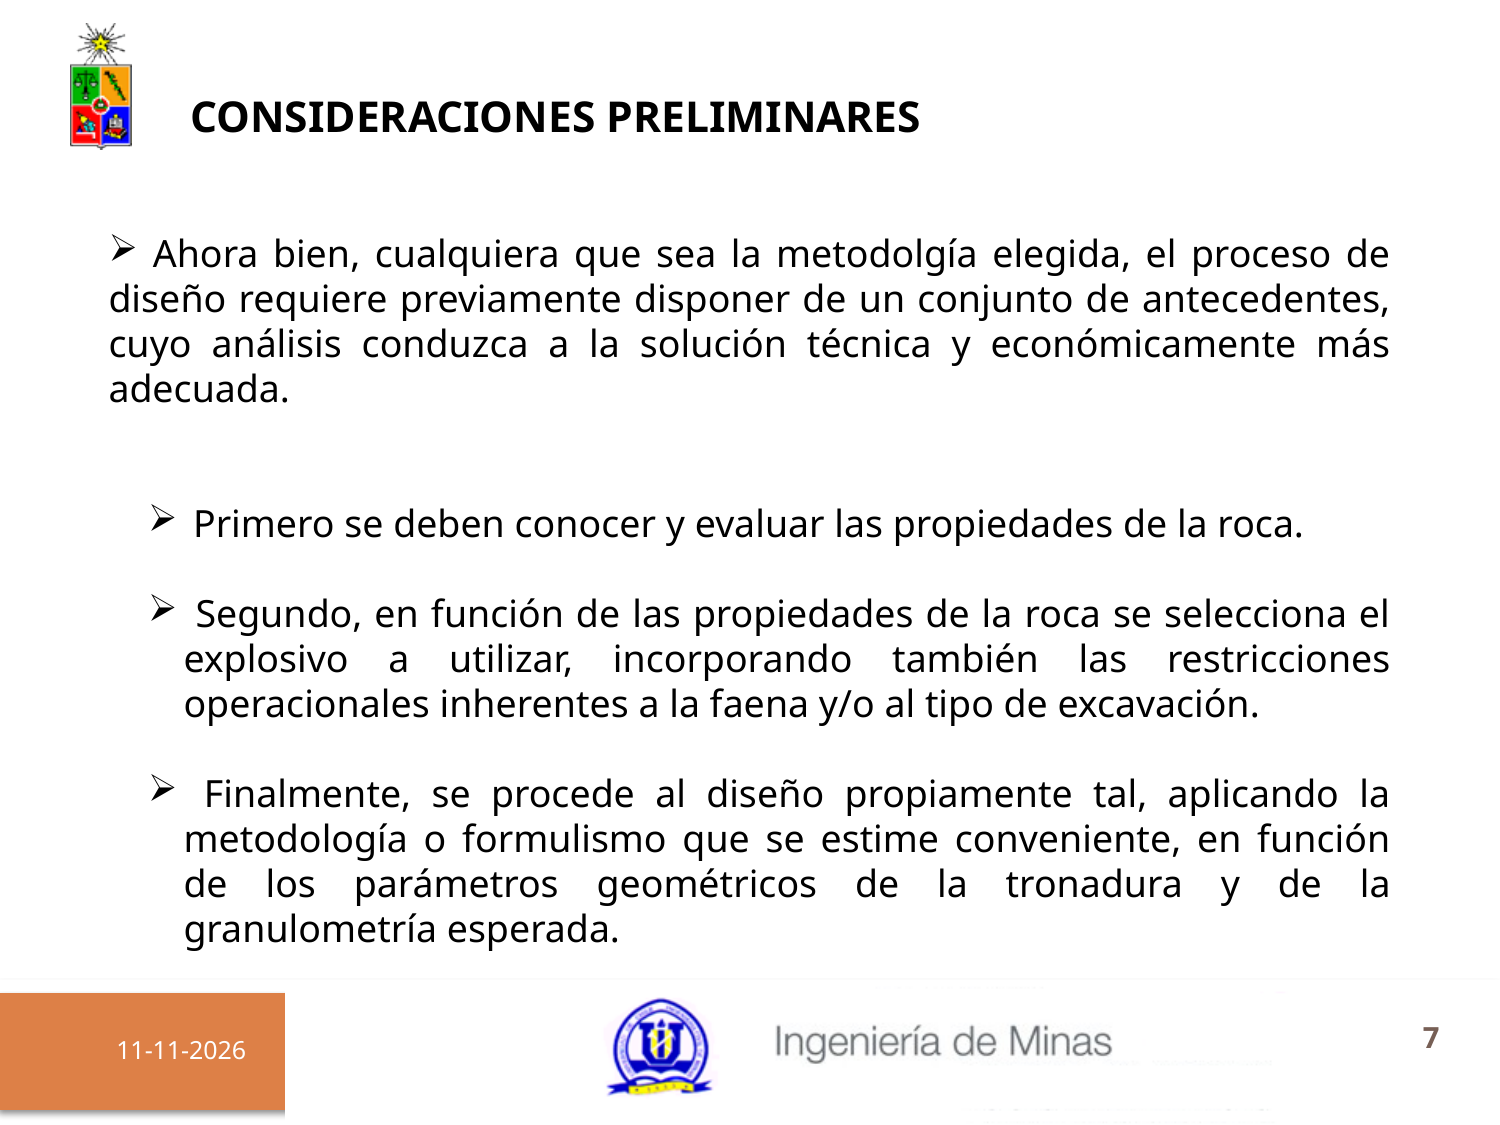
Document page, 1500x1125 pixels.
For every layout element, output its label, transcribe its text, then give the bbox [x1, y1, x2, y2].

text_box Consideraciones preliminares [175, 81, 1266, 148]
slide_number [12, 995, 279, 1108]
text_box Ahora bien, cualquiera que sea la metodolgía elegida, el proceso de diseño requiere previamente disponer de un conjunto de antecedentes, cuyo análisis conduzca a la solución técnica y económicamente más adecuada. Primero se deben conocer y evaluar las propiedades de la roca. Segundo, en función de las propiedades de la roca se selecciona el explosivo a utilizar, incorporando también las restricciones operacionales inherentes a la faena y/o al tipo de excavación. Finalmente, se procede al diseño propiamente tal, aplicando la metodología o formulismo que se estime conveniente, en función de los parámetros geométricos de la tronadura y de la granulometría esperada. [93, 222, 1407, 1003]
picture [285, 980, 1500, 1125]
picture [69, 23, 132, 151]
